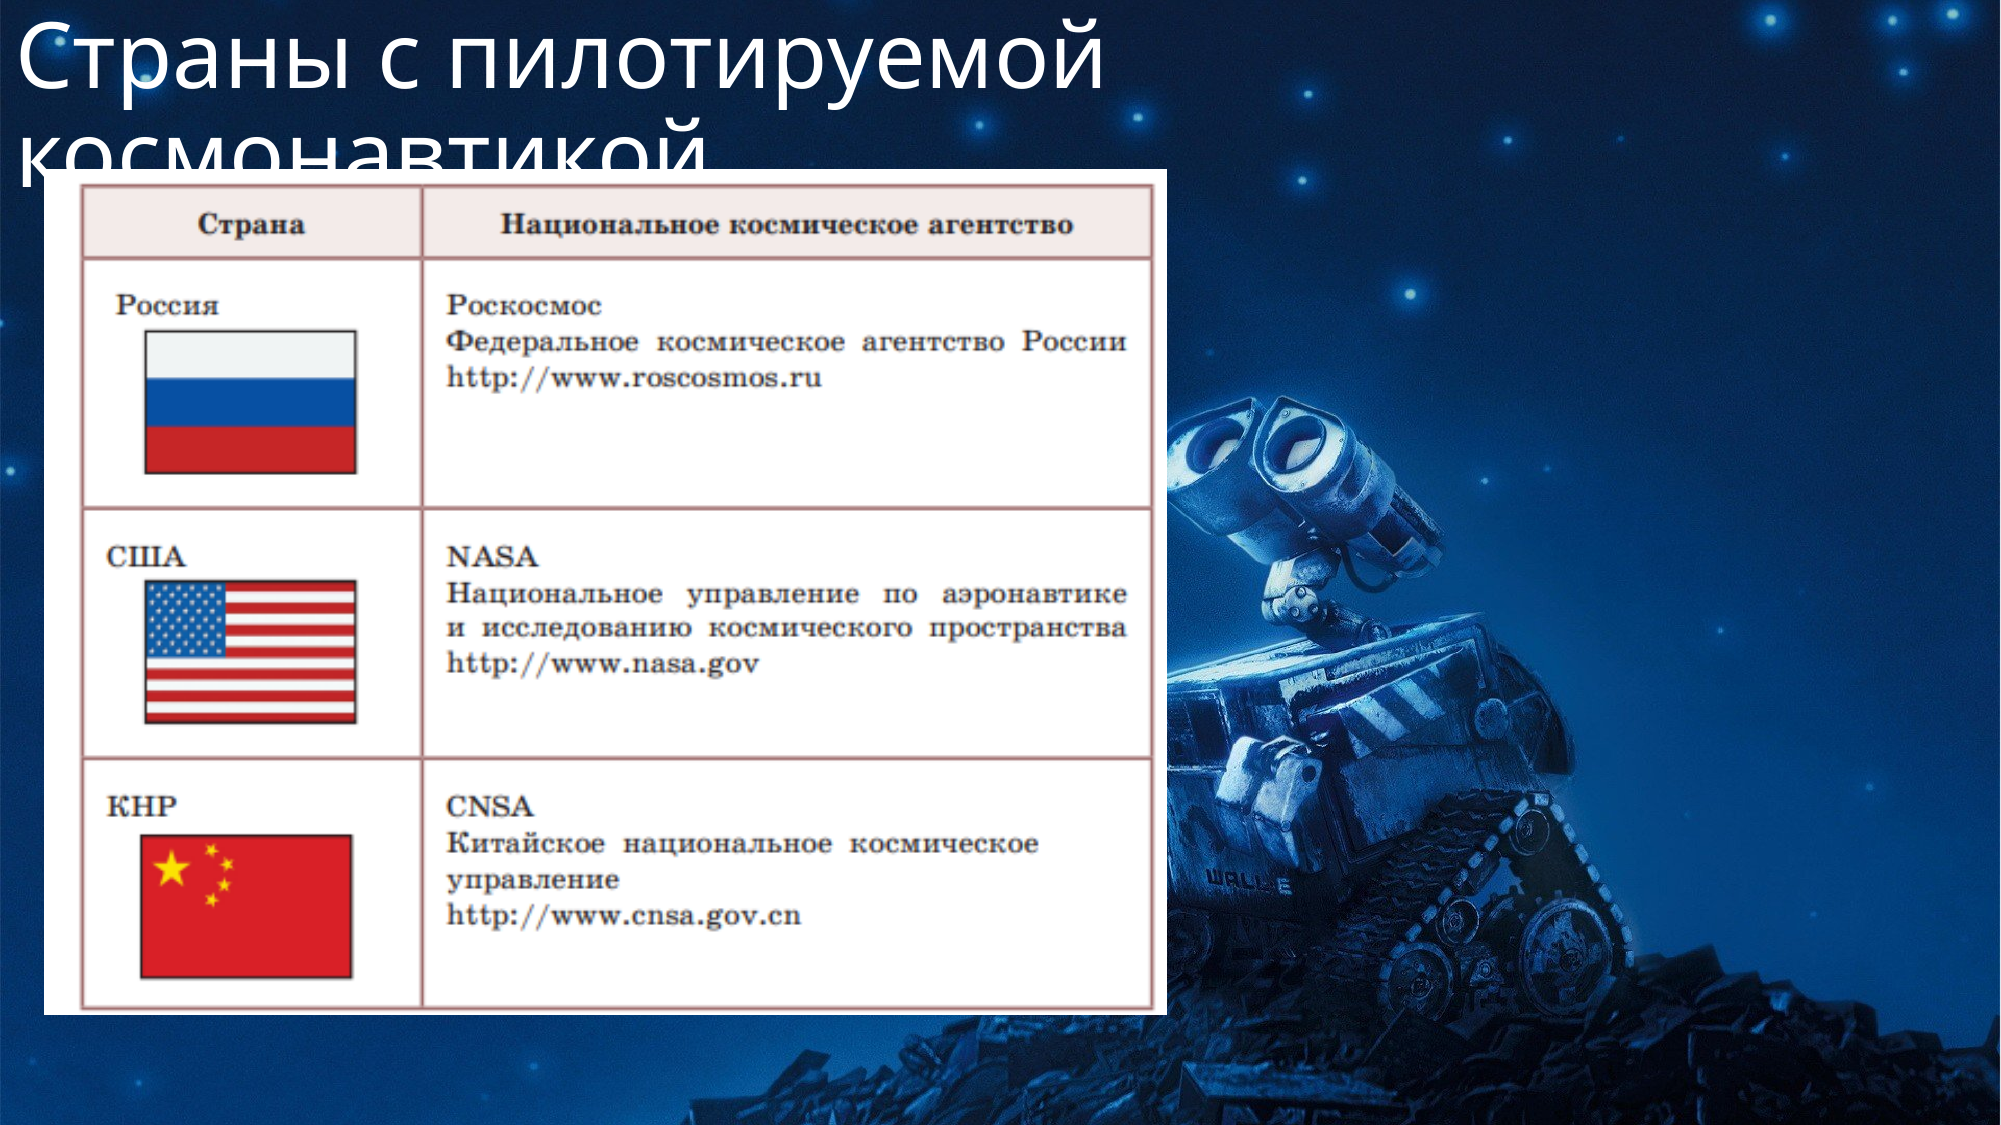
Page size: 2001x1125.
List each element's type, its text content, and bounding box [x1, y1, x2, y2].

title Страны с пилотируемой космонавтикой [0, 0, 1725, 218]
picture [0, 0, 2001, 1125]
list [44, 169, 1167, 1015]
